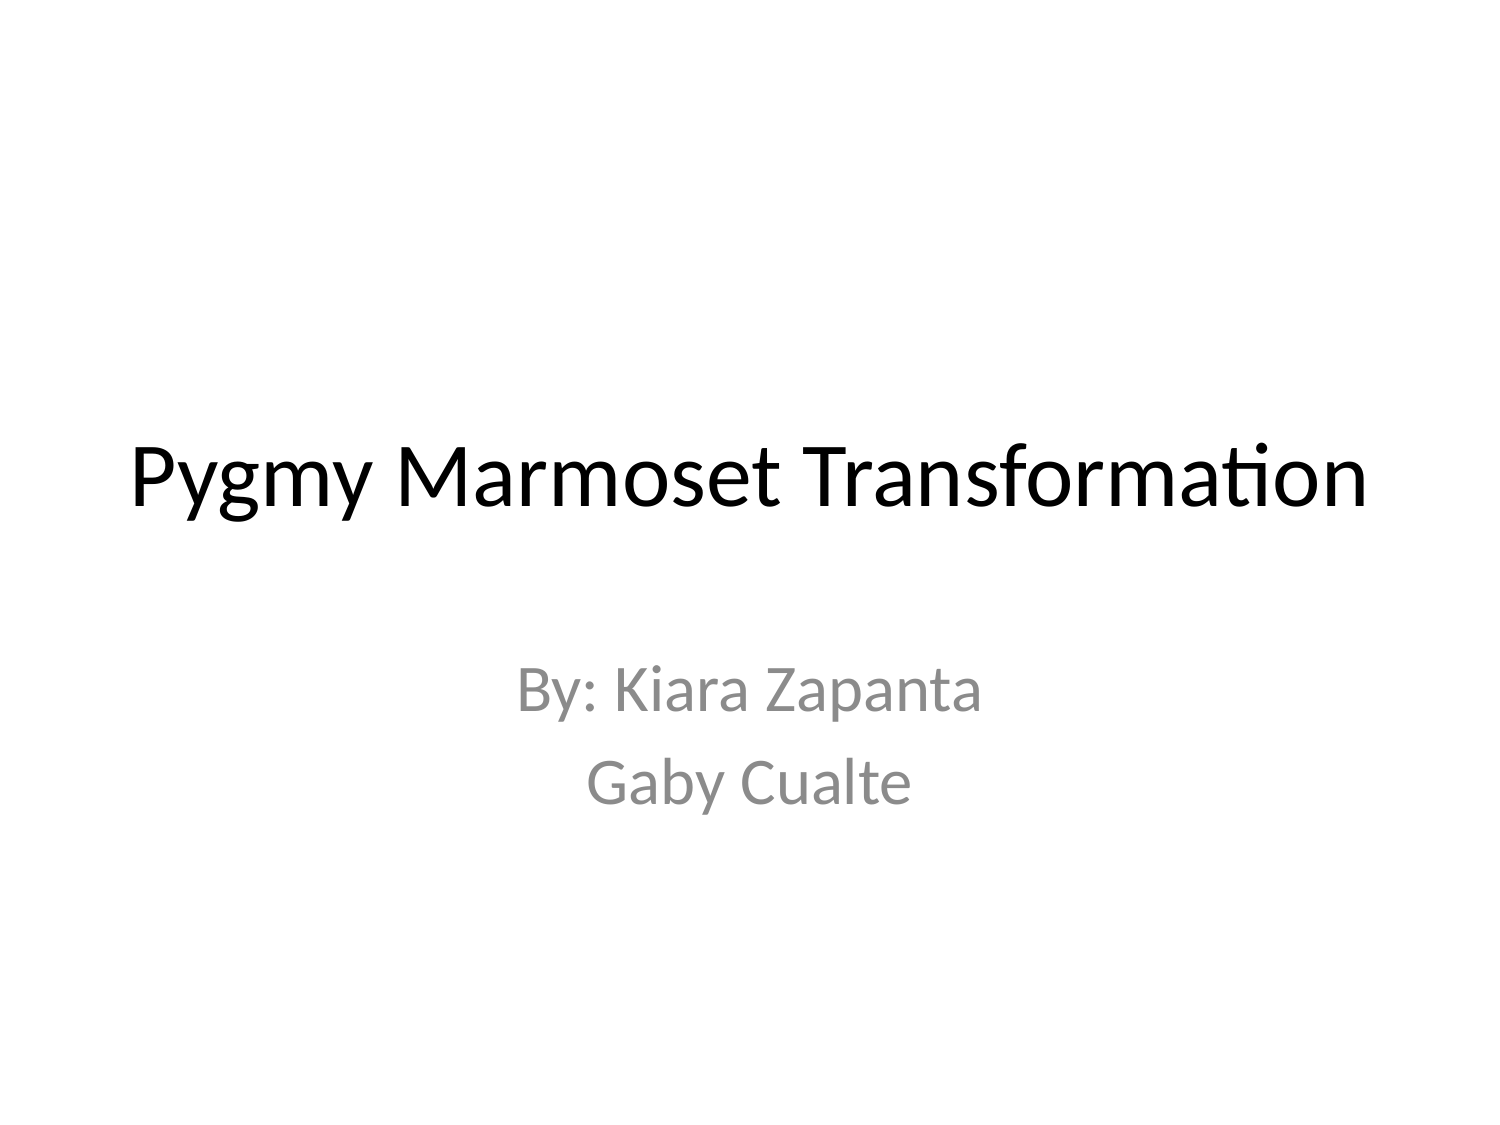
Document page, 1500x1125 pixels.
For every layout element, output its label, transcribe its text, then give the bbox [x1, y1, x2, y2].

title Pygmy Marmoset Transformation [112, 349, 1388, 591]
subtitle By: Kiara Zapanta Gaby Cualte [225, 637, 1275, 925]
